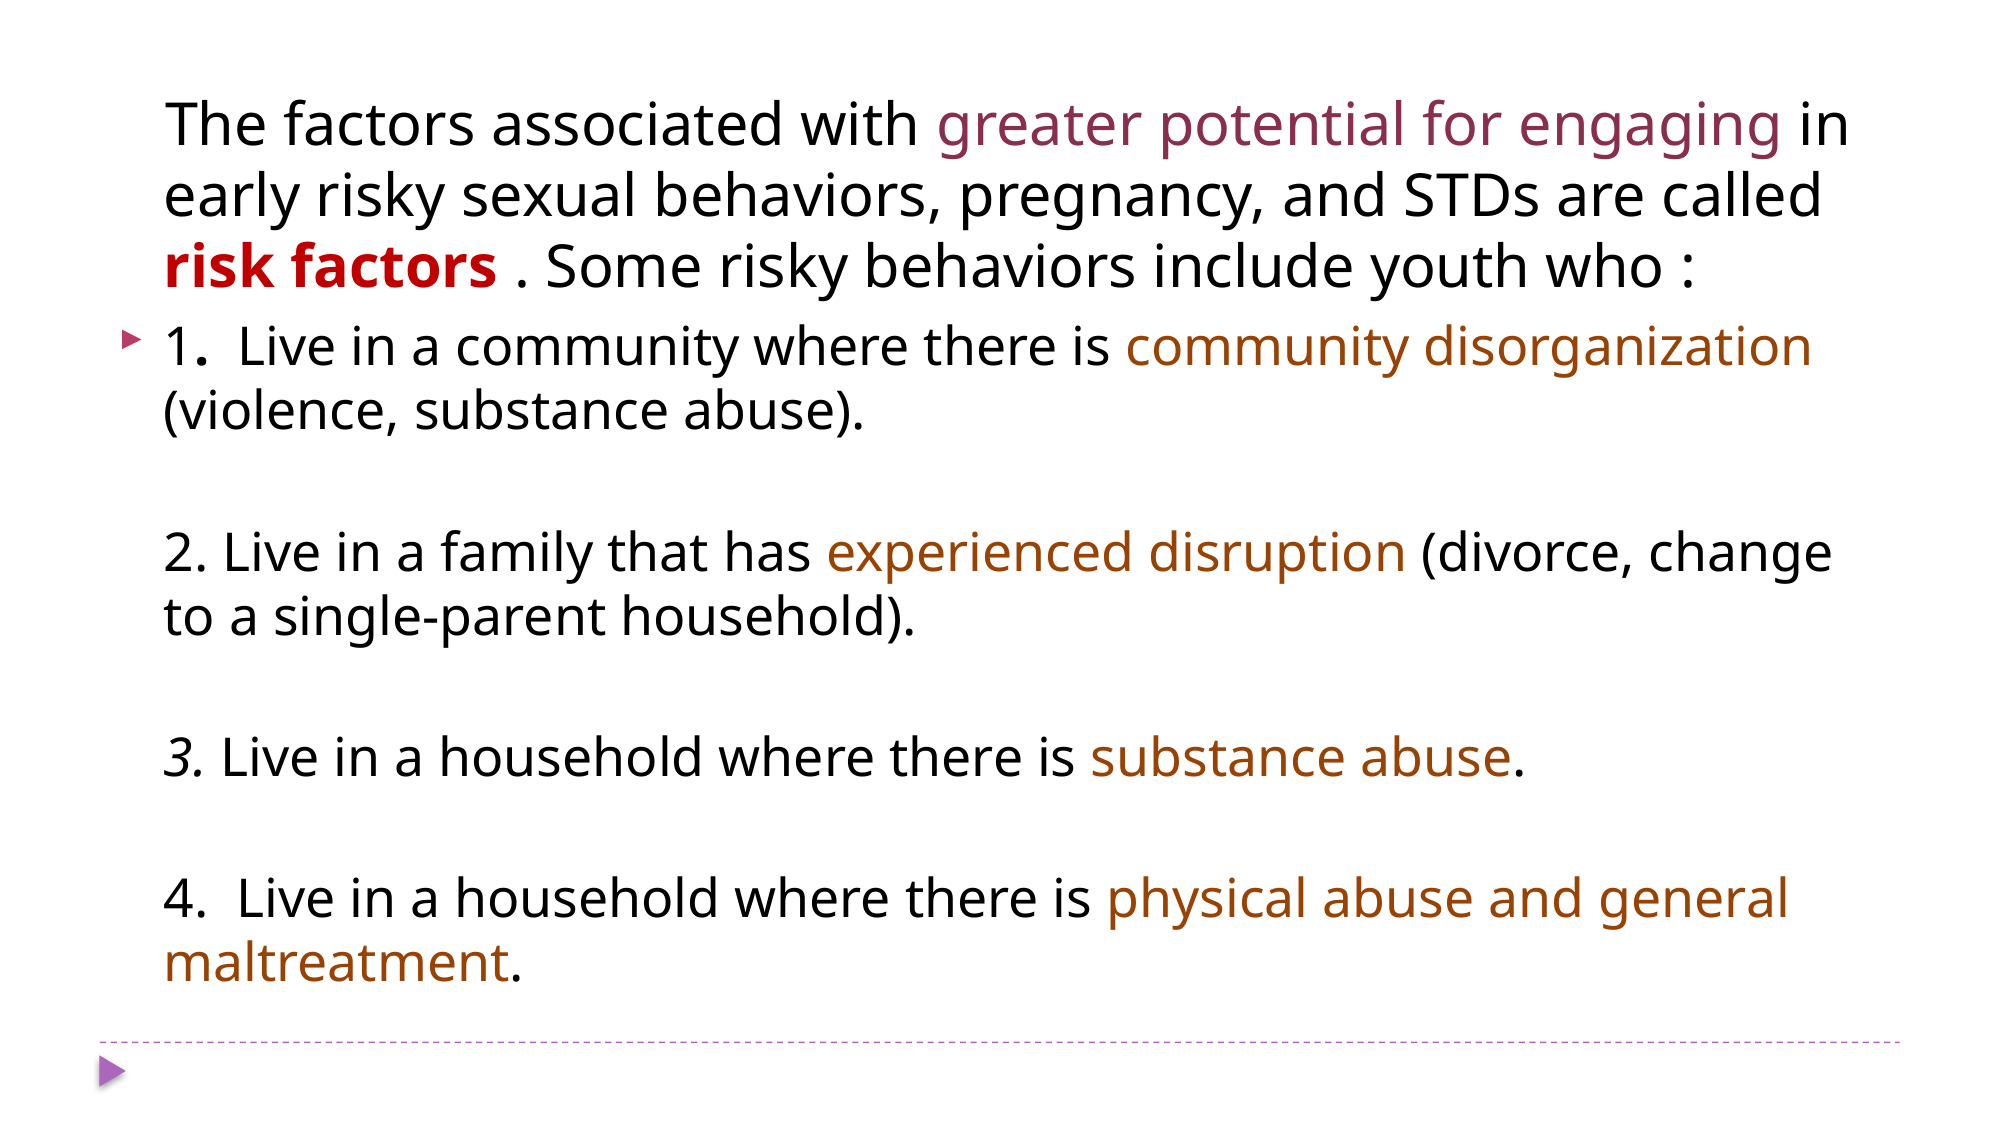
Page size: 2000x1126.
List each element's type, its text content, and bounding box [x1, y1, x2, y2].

list The factors associated with greater potential for engaging in early risky sexual behaviors, pregnancy, and STDs are called risk factors . Some risky behaviors include youth who : 1. Live in a community where there is community disorganization (violence, substance abuse). 2. Live in a family that has experienced disruption (divorce, change to a single-parent household). 3. Live in a household where there is substance abuse. 4. Live in a household where there is physical abuse and general maltreatment. [102, 78, 1902, 1012]
